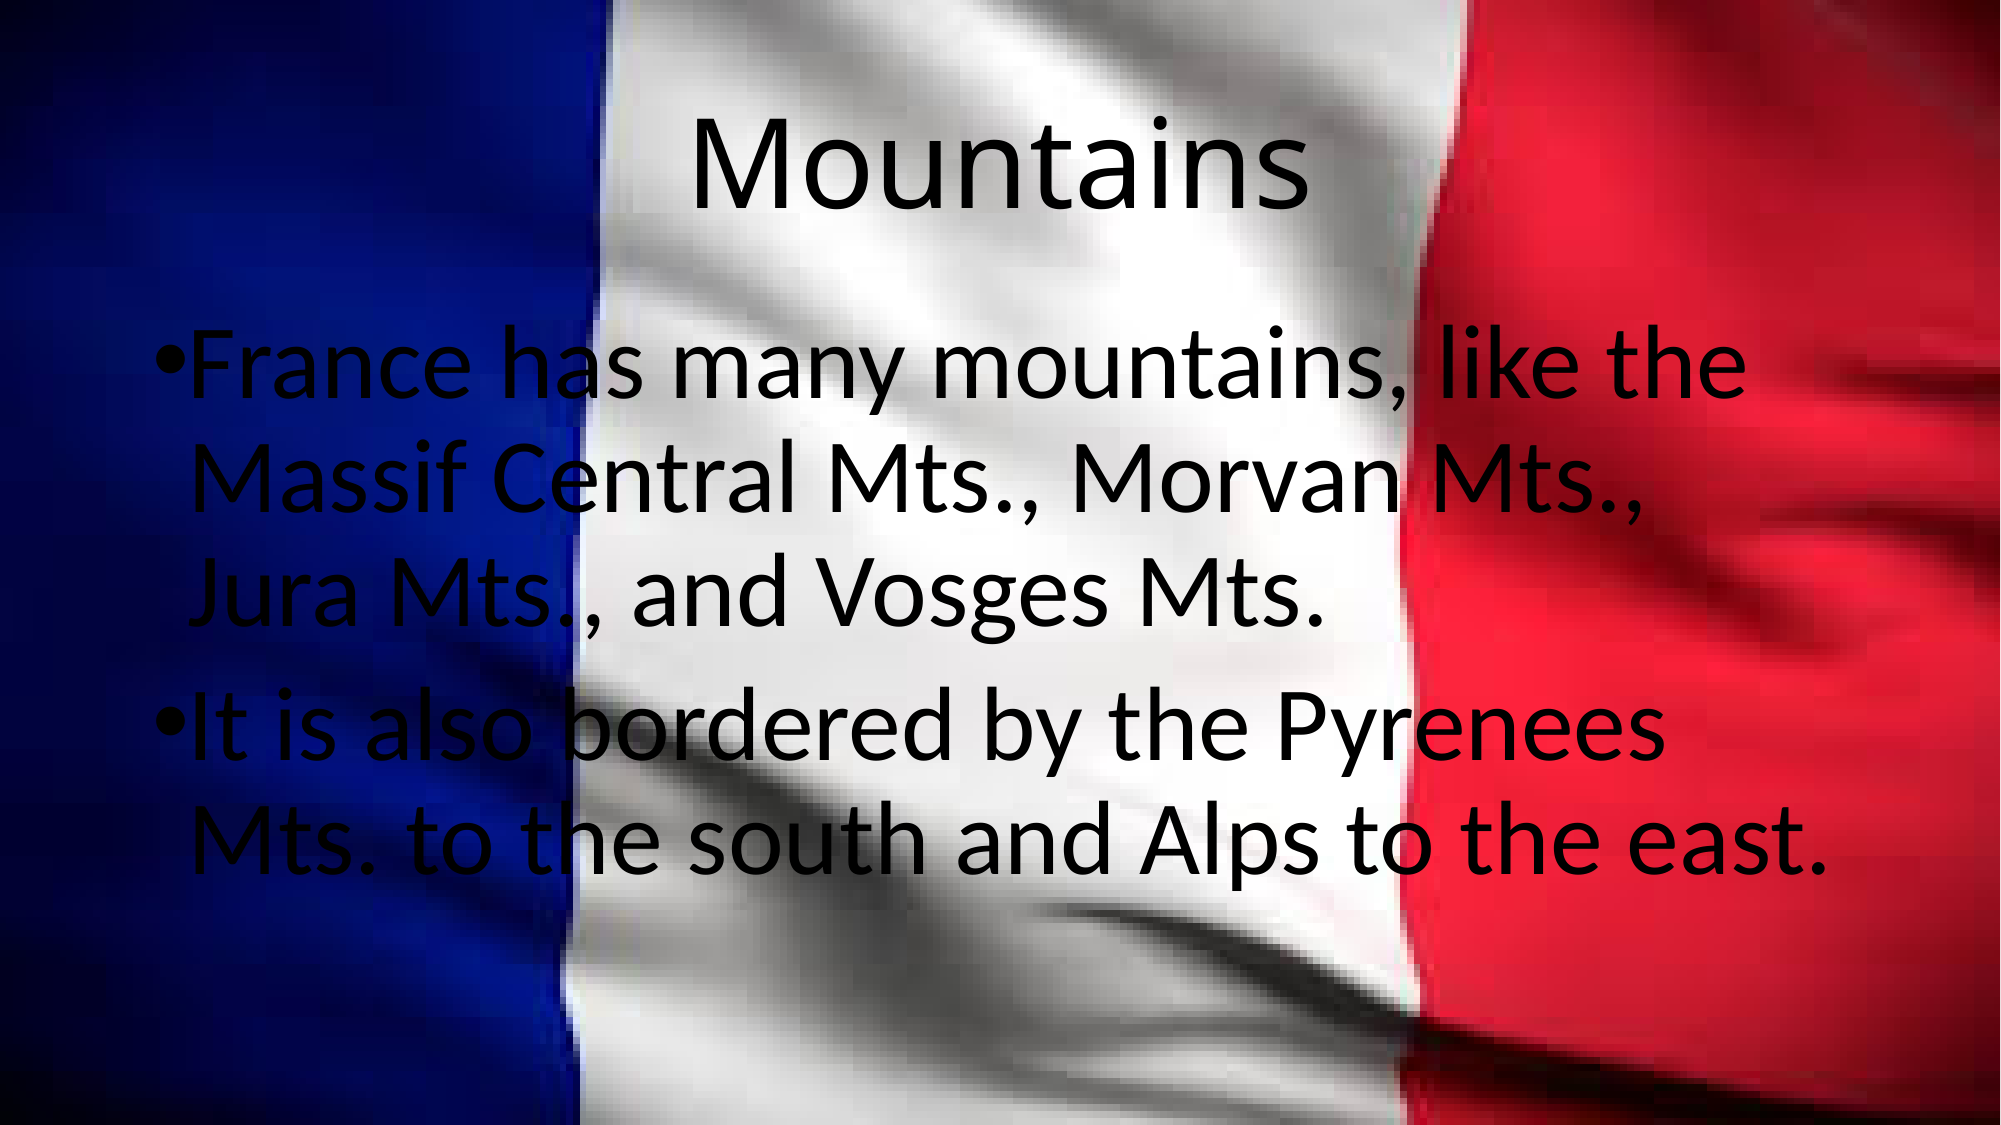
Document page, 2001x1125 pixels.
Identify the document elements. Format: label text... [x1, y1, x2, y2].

title Mountains [137, 59, 1863, 278]
list France has many mountains, like the Massif Central Mts., Morvan Mts., Jura Mts., and Vosges Mts. It is also bordered by the Pyrenees Mts. to the south and Alps to the east. [137, 299, 1863, 1014]
picture [0, 0, 2001, 1125]
